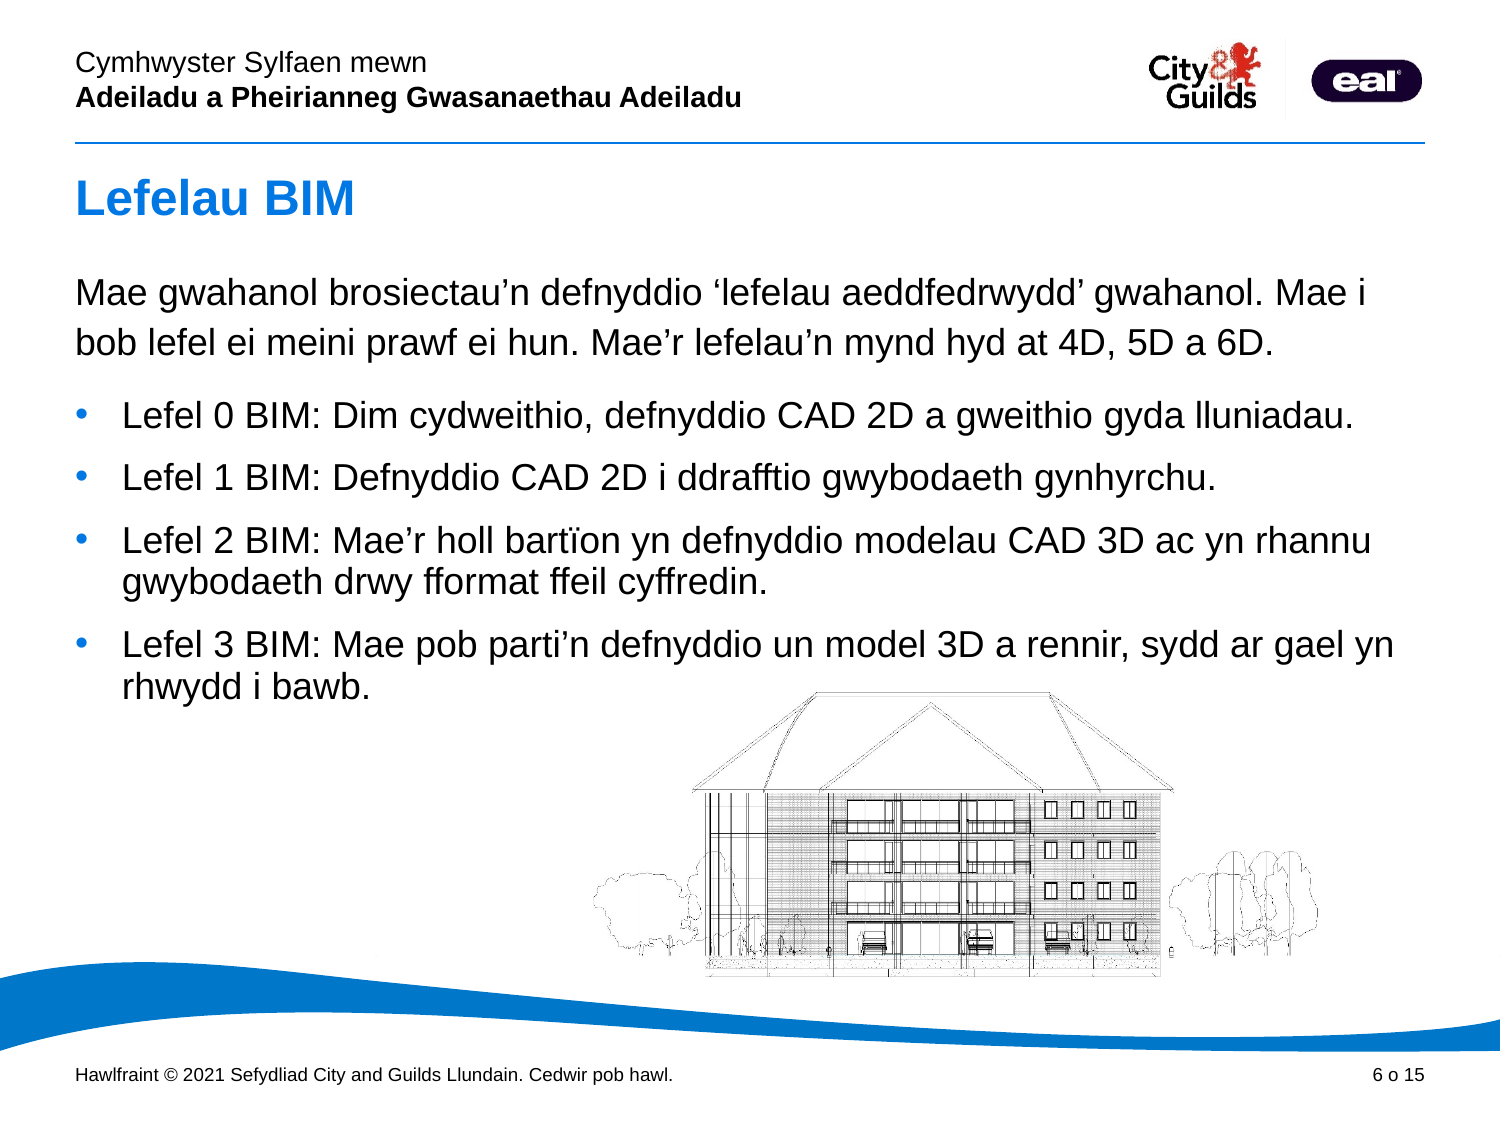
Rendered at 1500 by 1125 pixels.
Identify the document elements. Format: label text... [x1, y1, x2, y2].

list Mae gwahanol brosiectau’n defnyddio ‘lefelau aeddfedrwydd’ gwahanol. Mae i bob lefel ei meini prawf ei hun. Mae’r lefelau’n mynd hyd at 4D, 5D a 6D. Lefel 0 BIM: Dim cydweithio, defnyddio CAD 2D a gweithio gyda lluniadau. Lefel 1 BIM: Defnyddio CAD 2D i ddrafftio gwybodaeth gynhyrchu. Lefel 2 BIM: Mae’r holl bartïon yn defnyddio modelau CAD 3D ac yn rhannu gwybodaeth drwy fformat ffeil cyffredin. Lefel 3 BIM: Mae pob parti’n defnyddio un model 3D a rennir, sydd ar gael yn rhwydd i bawb. [74, 262, 1426, 960]
title Lefelau BIM [74, 165, 1426, 229]
picture [374, 691, 1500, 977]
picture [1149, 38, 1422, 121]
